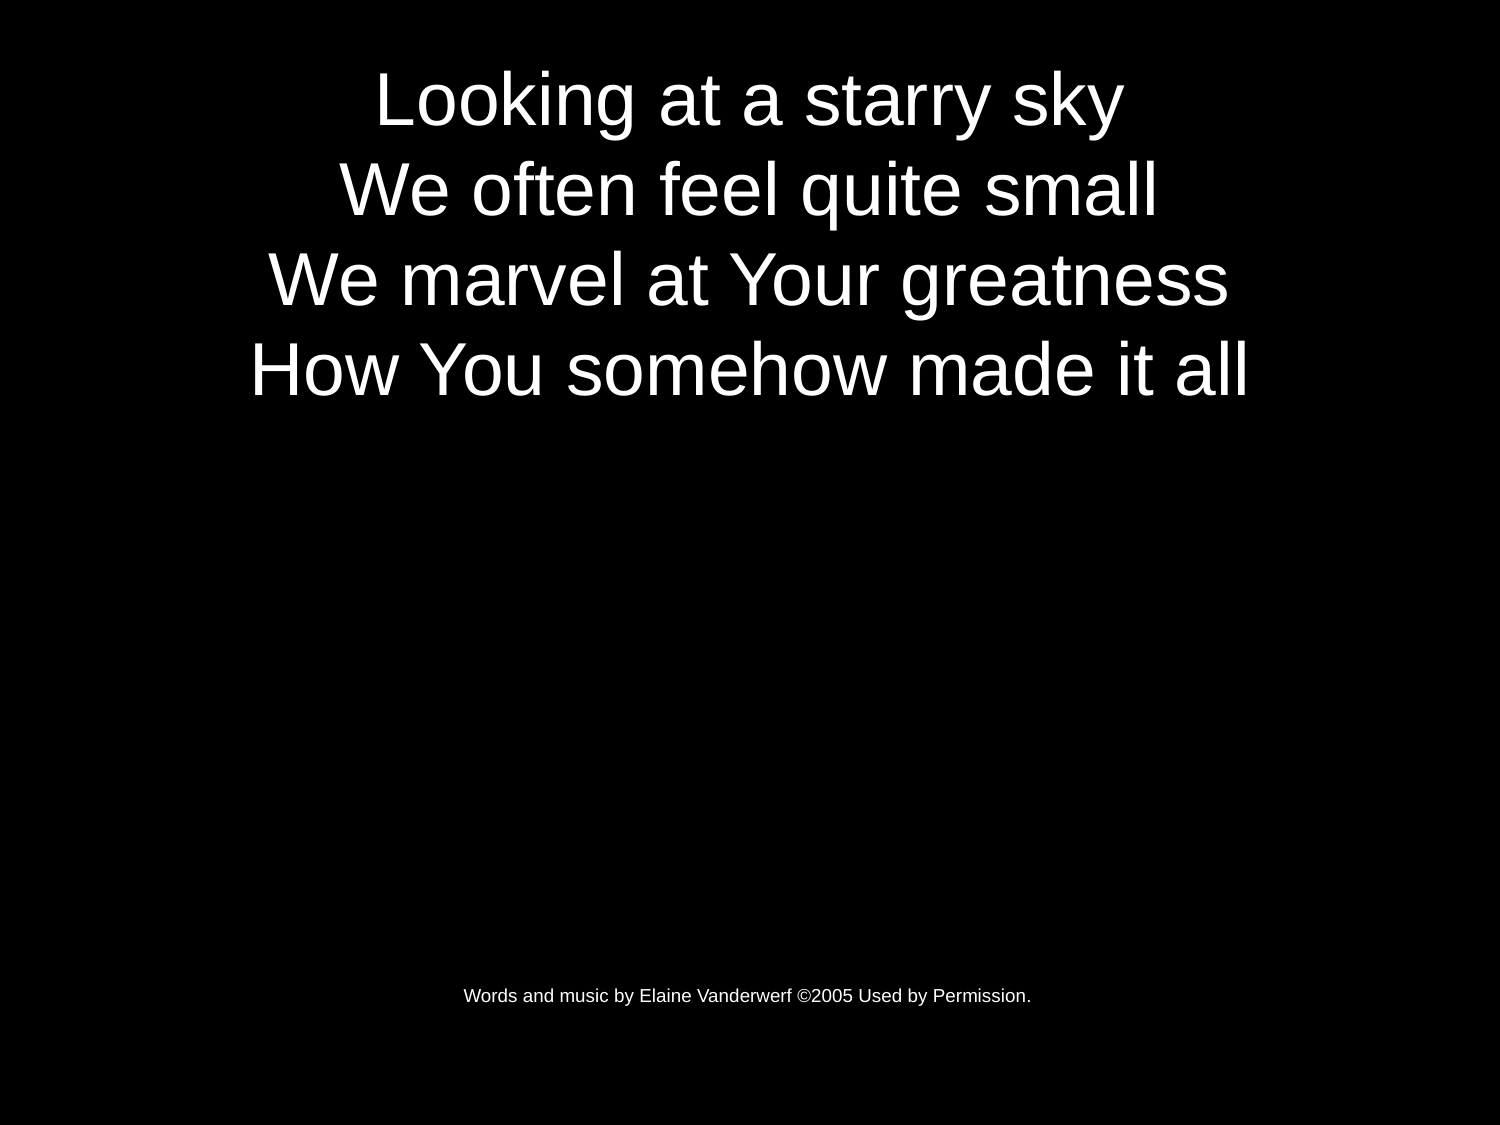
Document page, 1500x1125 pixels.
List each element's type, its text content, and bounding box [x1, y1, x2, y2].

text_box Words and music by Elaine Vanderwerf ©2005 Used by Permission. [0, 976, 1500, 1014]
text_box Looking at a starry sky We often feel quite small We marvel at Your greatness How You somehow made it all [0, 42, 1500, 419]
